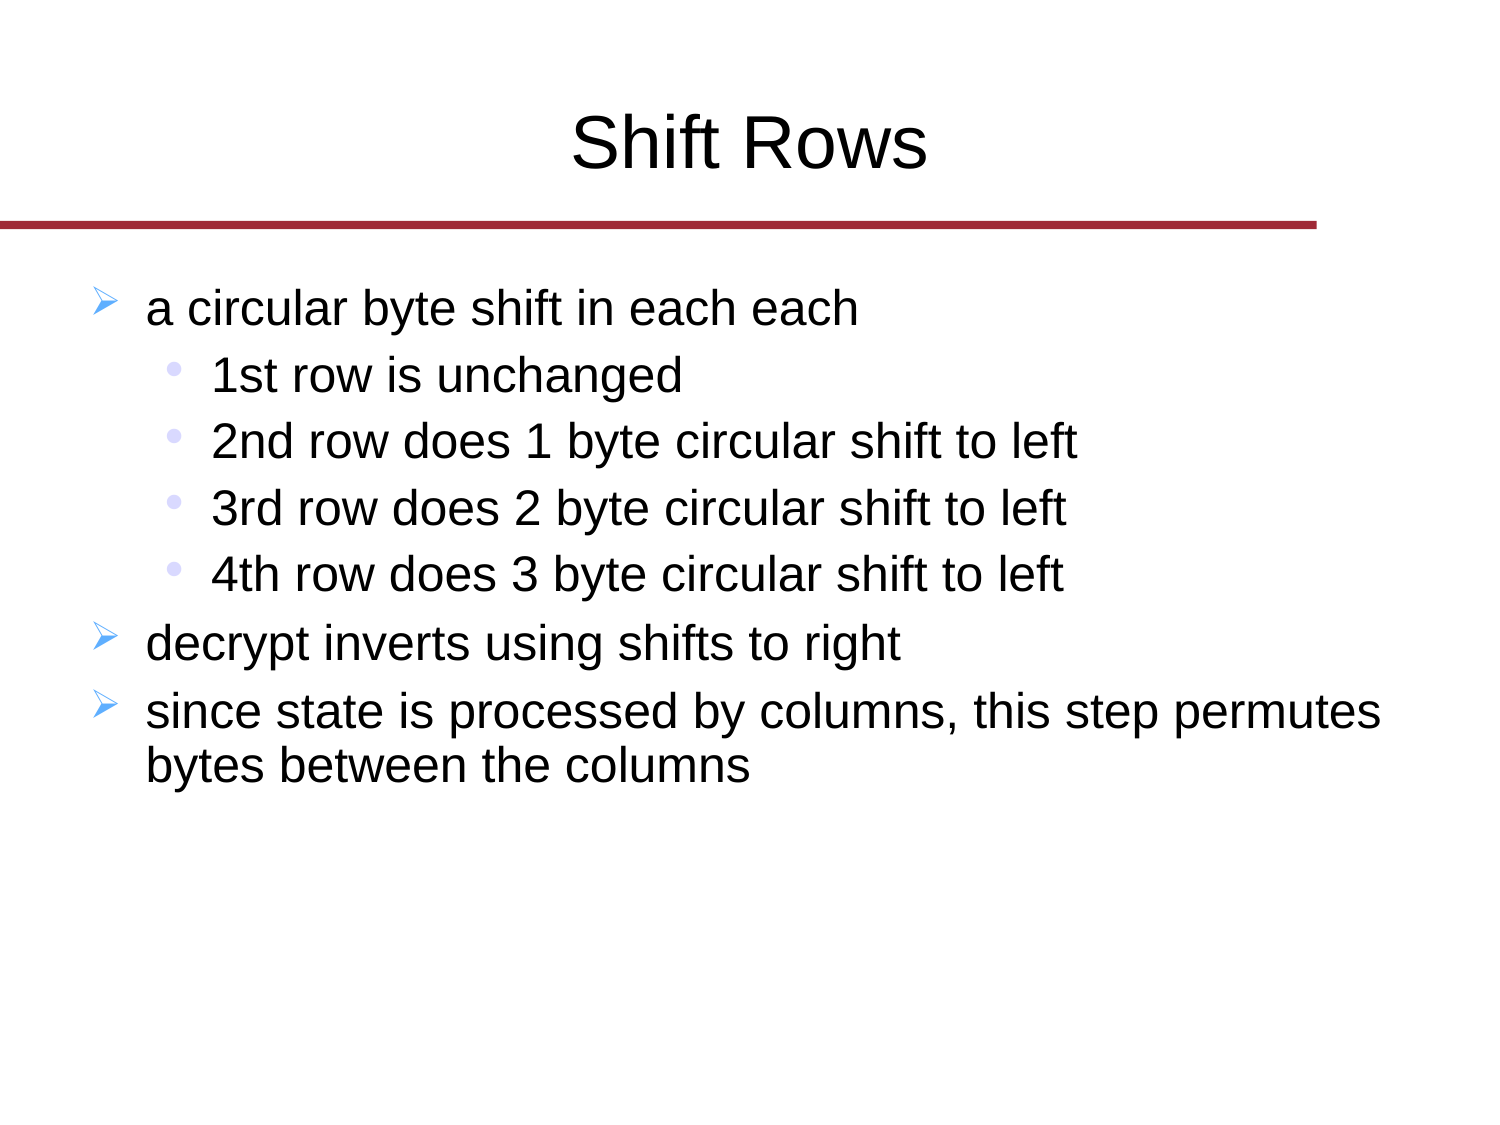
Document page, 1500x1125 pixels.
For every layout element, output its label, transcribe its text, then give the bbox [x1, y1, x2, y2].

text_box a circular byte shift in each each 1st row is unchanged 2nd row does 1 byte circular shift to left 3rd row does 2 byte circular shift to left 4th row does 3 byte circular shift to left decrypt inverts using shifts to right since state is processed by columns, this step permutes bytes between the columns [74, 274, 1425, 1006]
text_box Shift Rows [74, 45, 1425, 233]
